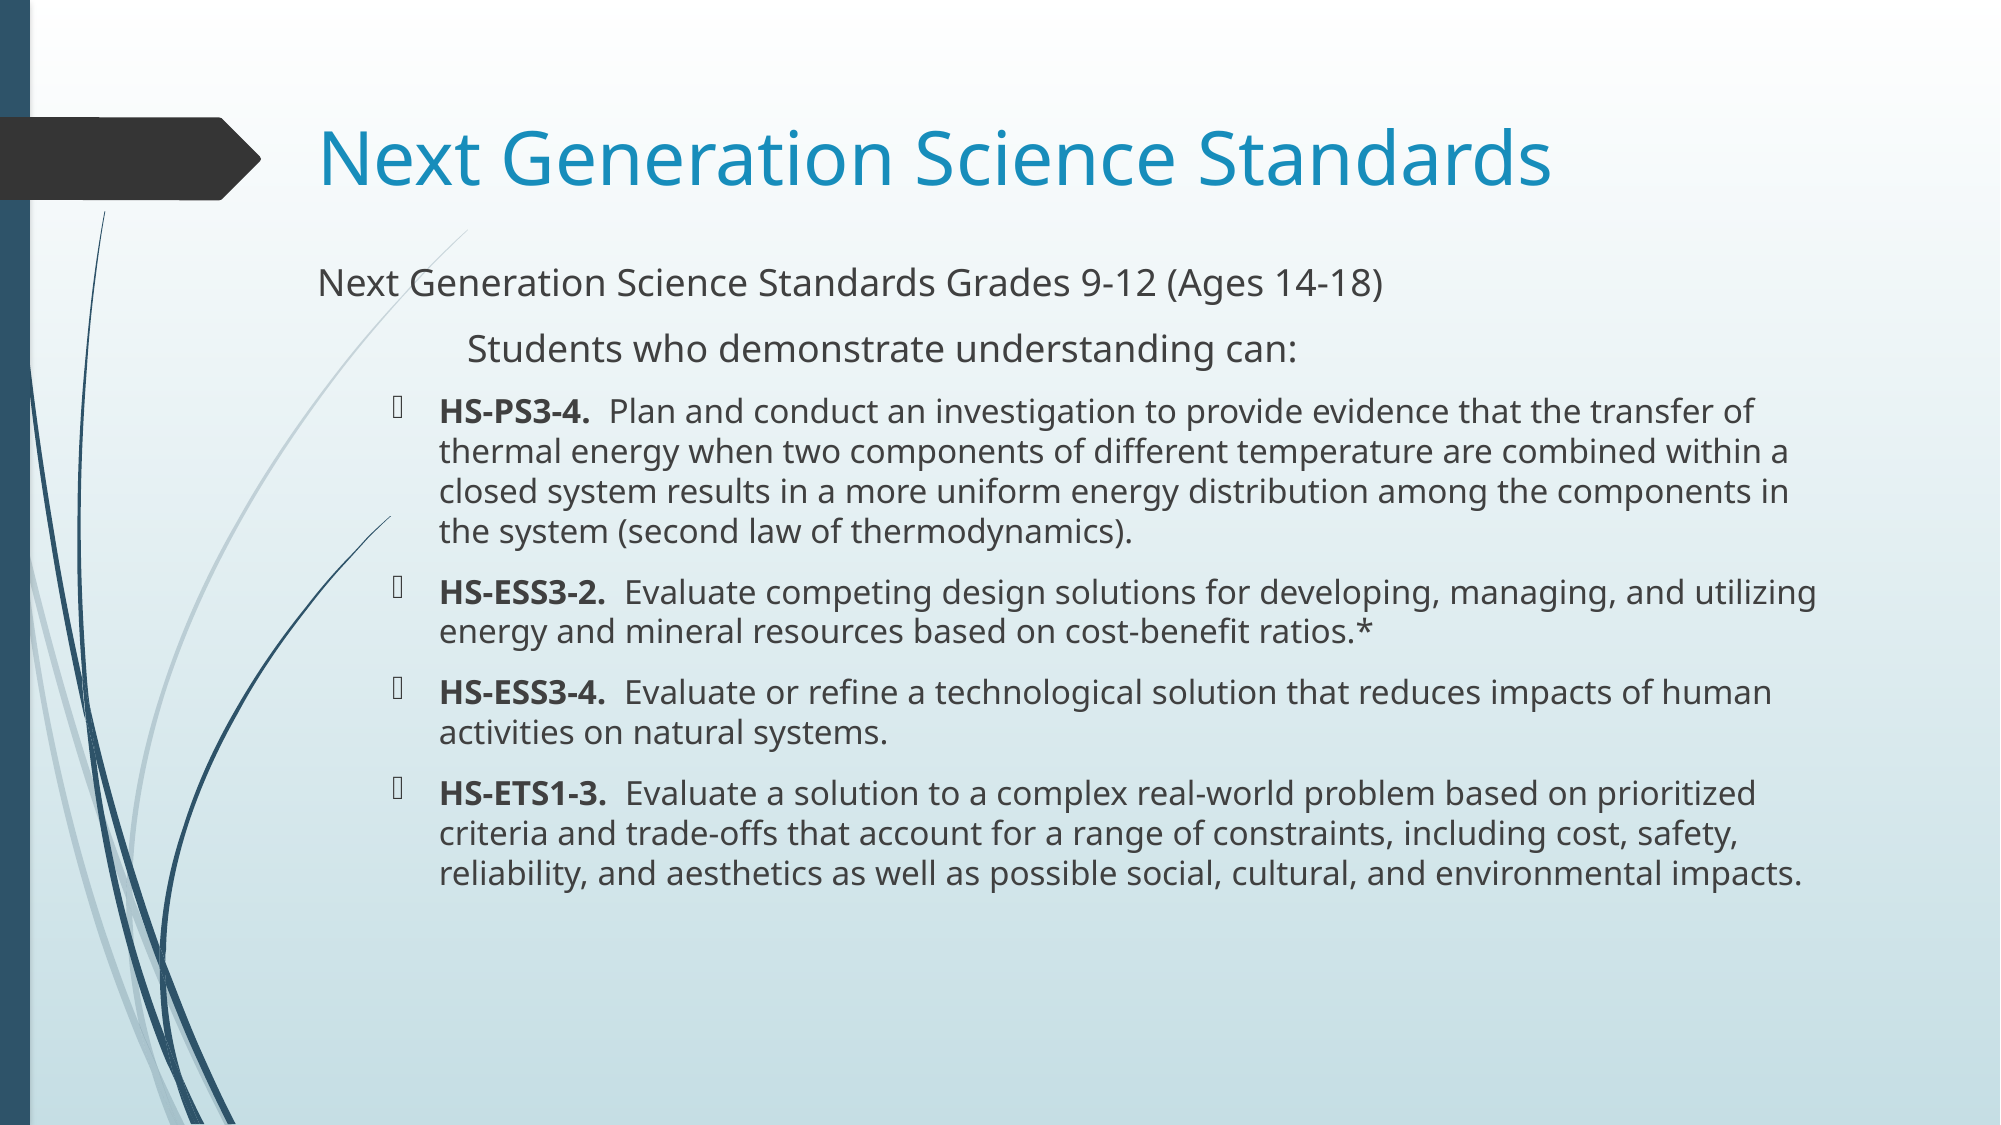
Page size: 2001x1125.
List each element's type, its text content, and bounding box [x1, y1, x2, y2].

text_box Next Generation Science Standards Grades 9-12 (Ages 14-18) Students who demonstrate understanding can: HS-PS3-4. Plan and conduct an investigation to provide evidence that the transfer of thermal energy when two components of different temperature are combined within a closed system results in a more uniform energy distribution among the components in the system (second law of thermodynamics). HS-ESS3-2. Evaluate competing design solutions for developing, managing, and utilizing energy and mineral resources based on cost-benefit ratios.* HS-ESS3-4. Evaluate or refine a technological solution that reduces impacts of human activities on natural systems. HS-ETS1-3. Evaluate a solution to a complex real-world problem based on prioritized criteria and trade-offs that account for a range of constraints, including cost, safety, reliability, and aesthetics as well as possible social, cultural, and environmental impacts. [302, 251, 1835, 963]
title Next Generation Science Standards [302, 102, 1877, 313]
